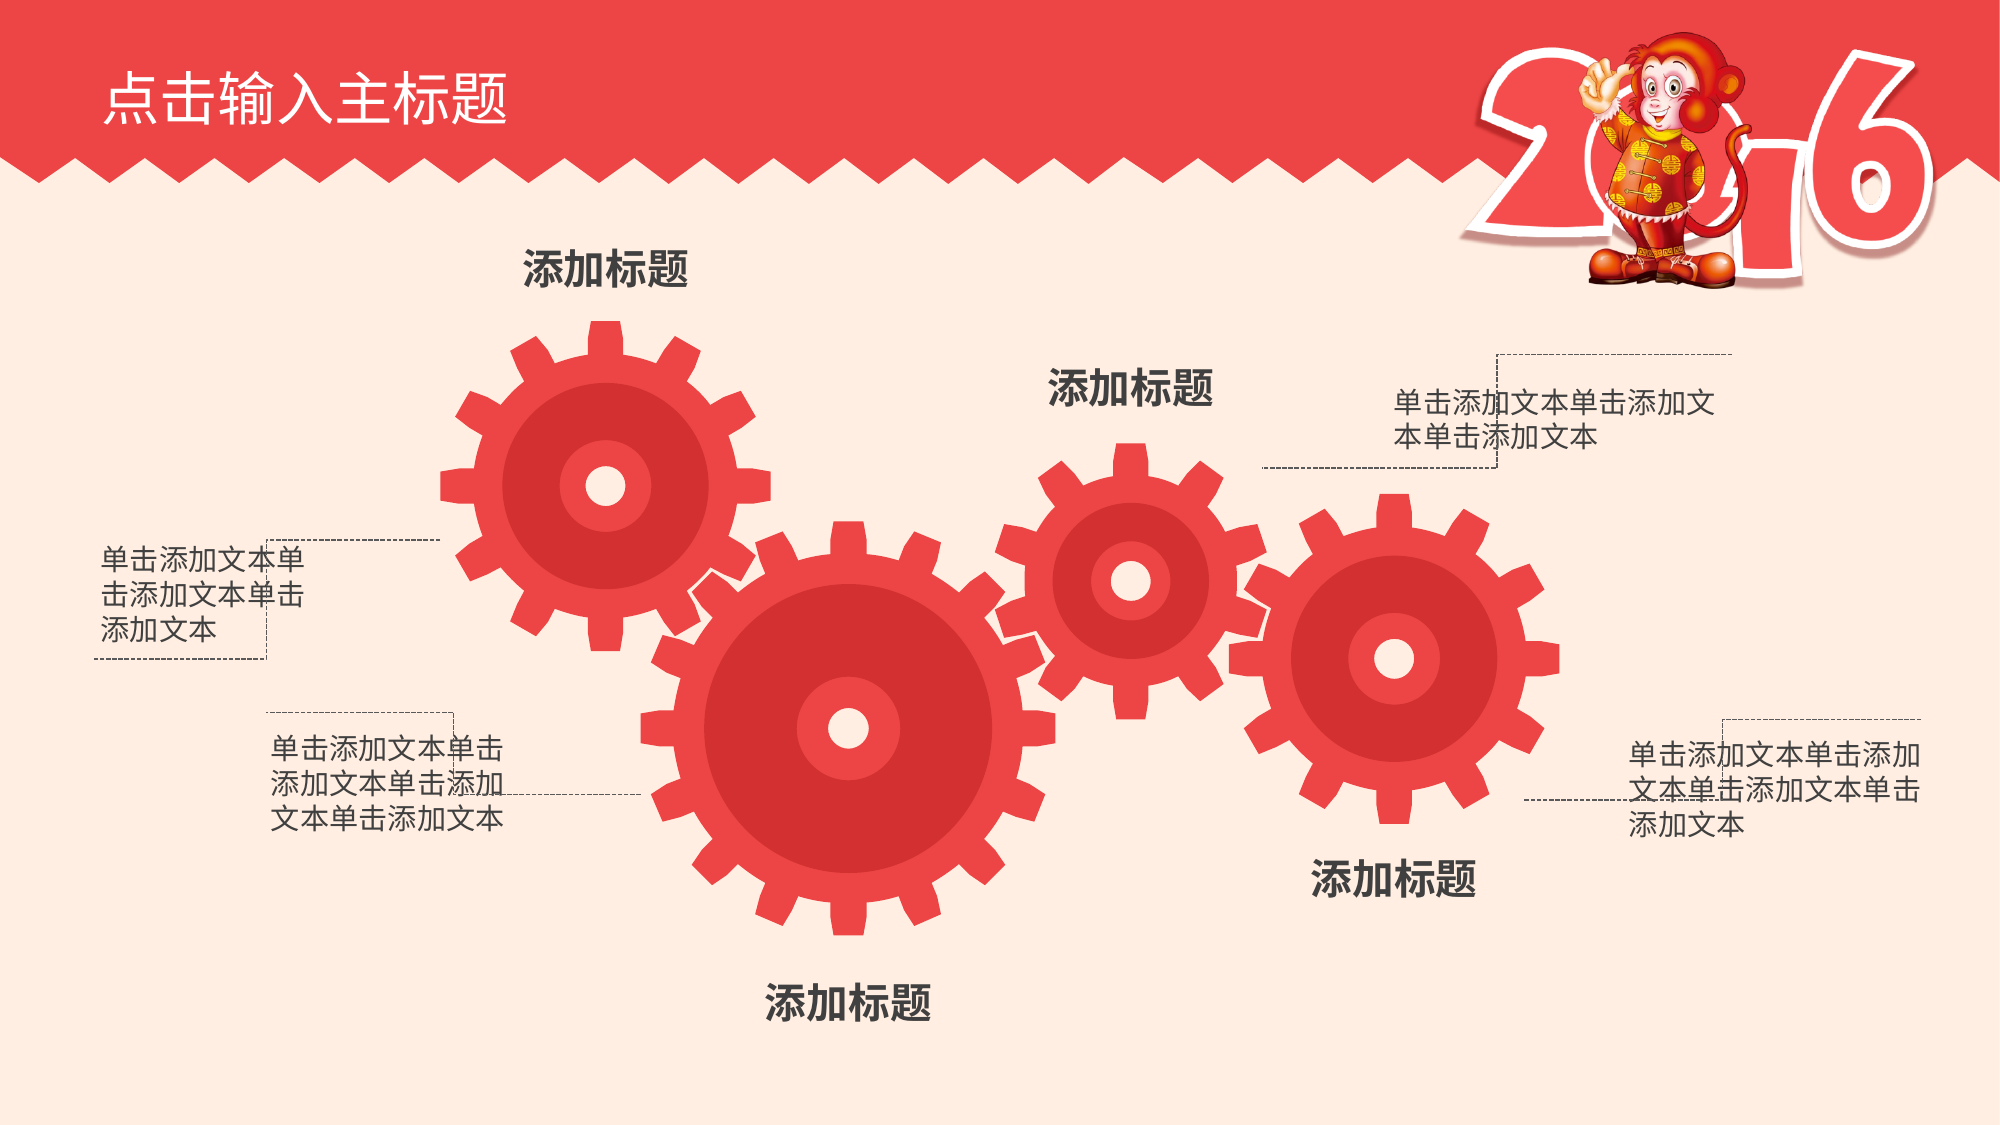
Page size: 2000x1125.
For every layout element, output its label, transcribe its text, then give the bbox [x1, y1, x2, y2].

picture [1454, 0, 2000, 450]
text_box 添加标题 [999, 354, 1259, 420]
text_box 单击添加文本单击添加文本单击添加文本单击添加文本 [256, 707, 541, 843]
text_box 单击添加文本单击添加文本单击添加文本单击添加文本 [1614, 714, 1946, 849]
text_box 添加标题 [474, 235, 737, 301]
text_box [266, 712, 642, 795]
text_box 点击输入主标题 [86, 54, 525, 140]
text_box 添加标题 [717, 969, 980, 1035]
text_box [994, 443, 1267, 720]
text_box 单击添加文本单击添加文本单击添加文本 [86, 518, 336, 654]
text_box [439, 320, 771, 652]
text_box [92, 539, 441, 659]
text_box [640, 521, 1056, 936]
text_box 添加标题 [1263, 845, 1526, 910]
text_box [1523, 719, 1922, 801]
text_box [1228, 493, 1560, 825]
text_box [1261, 354, 1733, 469]
